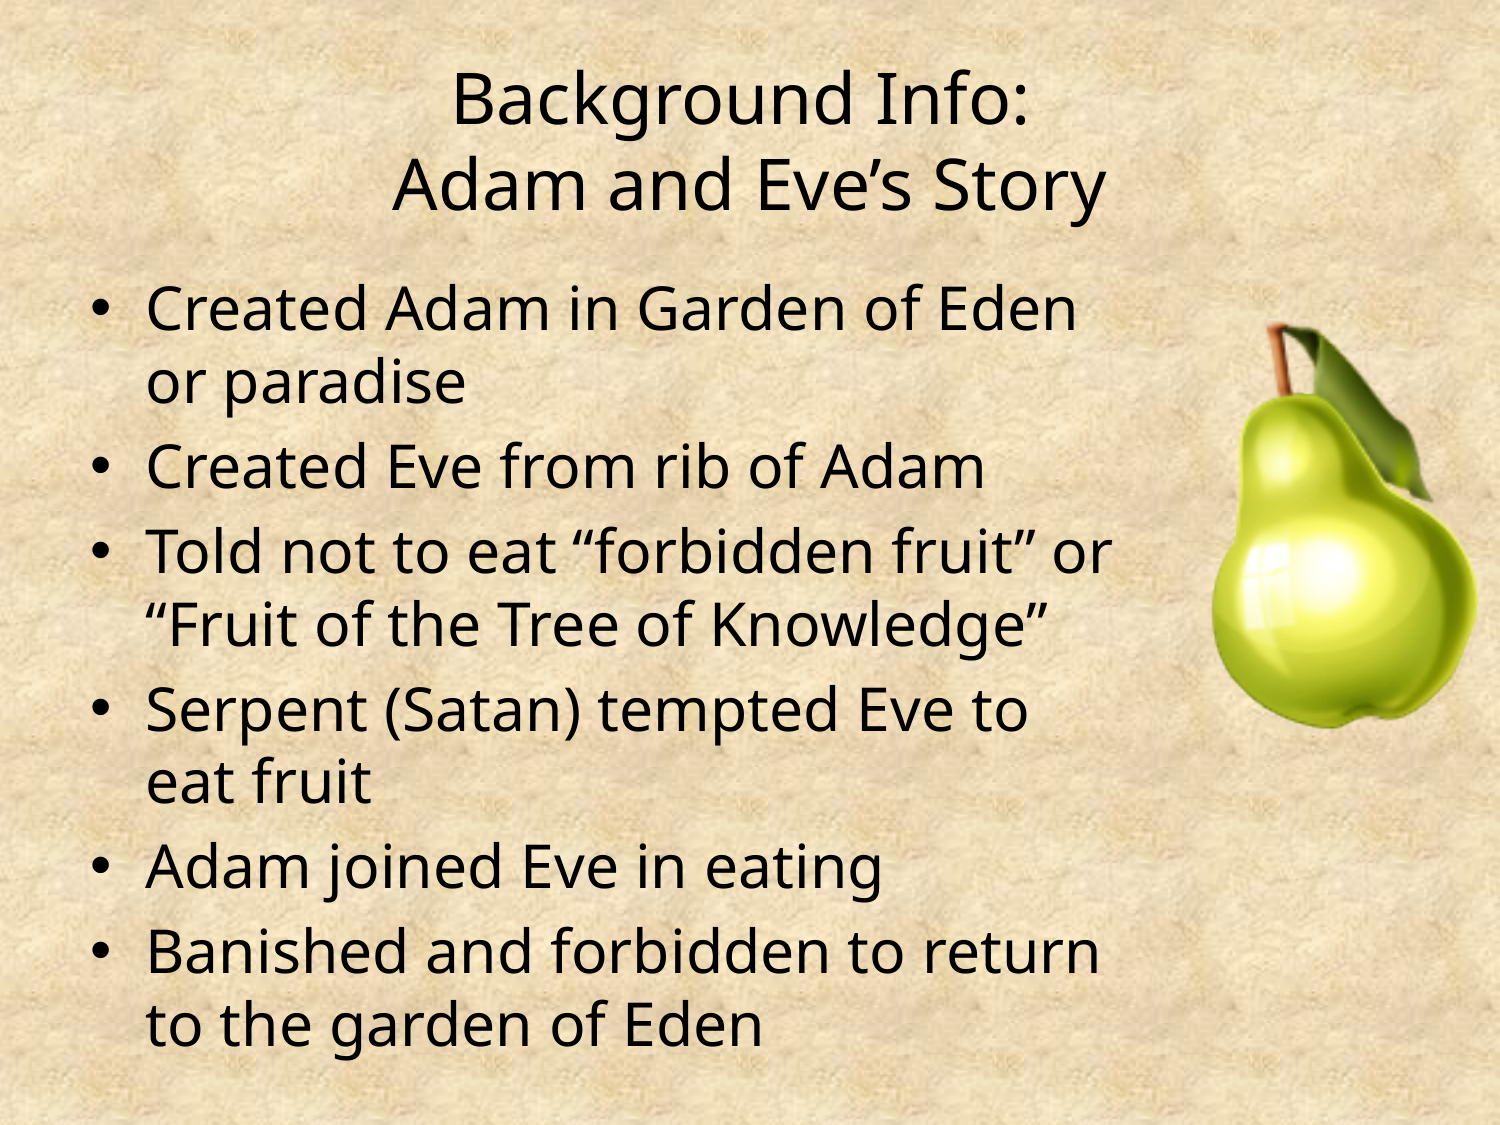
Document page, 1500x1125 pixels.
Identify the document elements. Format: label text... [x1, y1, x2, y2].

list Created Adam in Garden of Eden or paradise Created Eve from rib of Adam Told not to eat “forbidden fruit” or “Fruit of the Tree of Knowledge” Serpent (Satan) tempted Eve to eat fruit Adam joined Eve in eating Banished and forbidden to return to the garden of Eden [75, 262, 1150, 1075]
picture [0, 0, 1500, 1125]
title Background Info: Adam and Eve’s Story [75, 45, 1425, 233]
